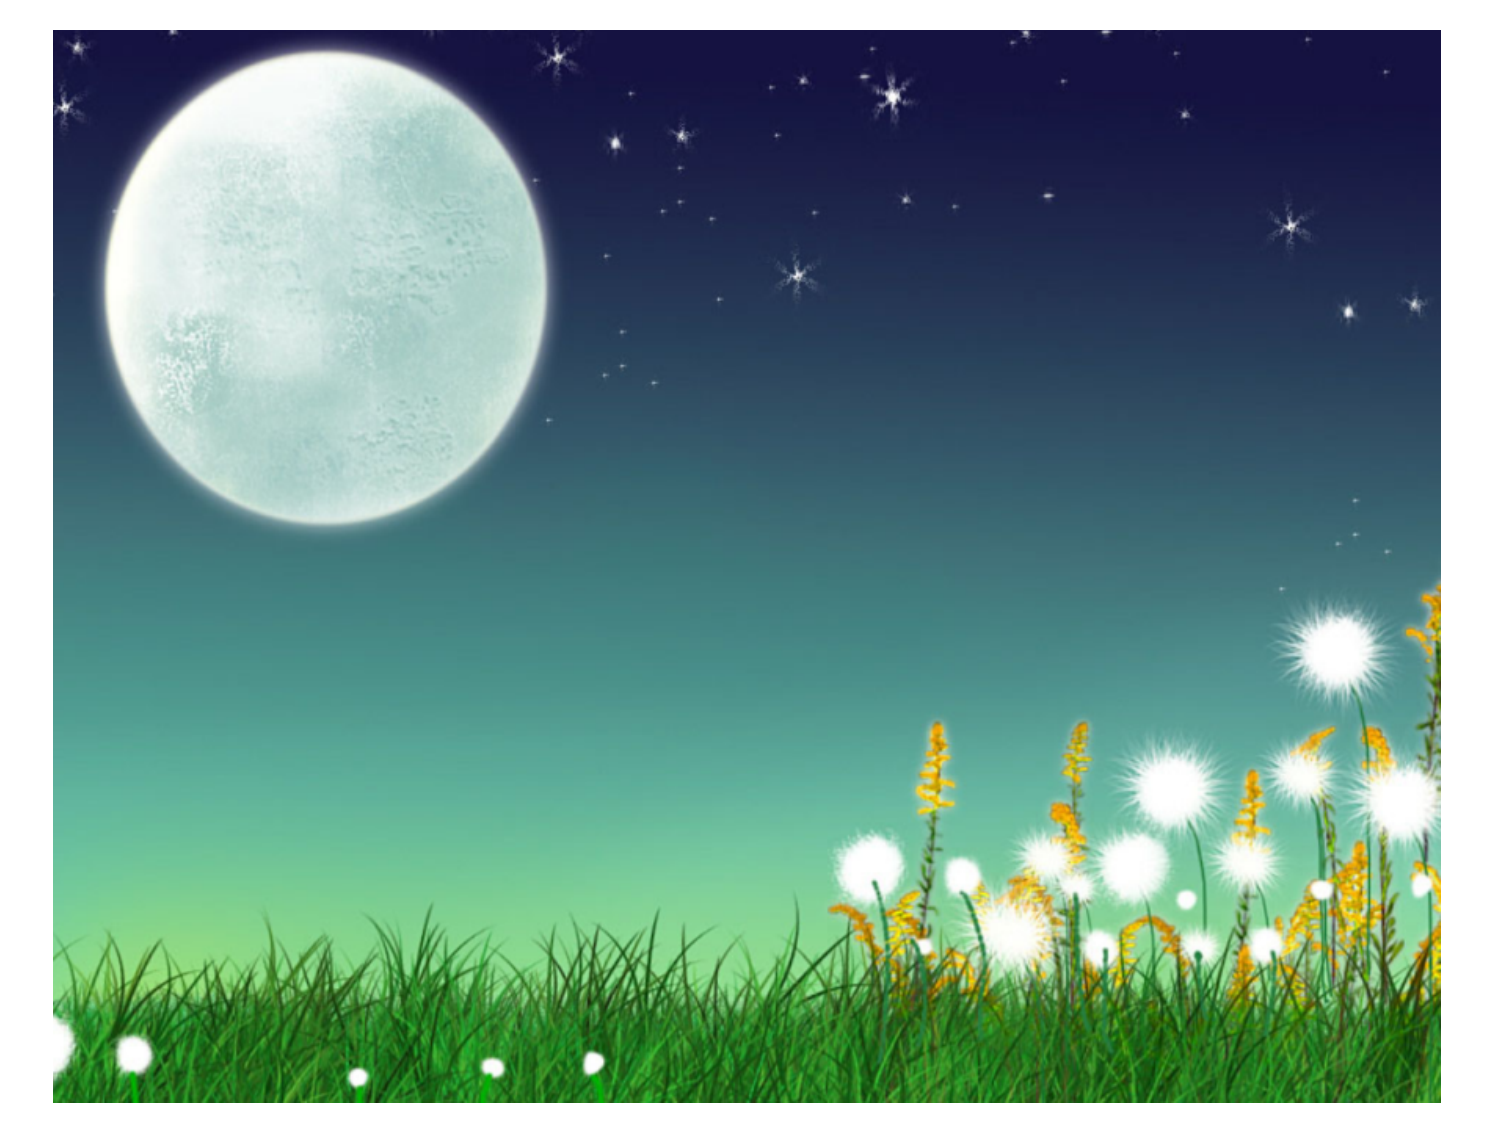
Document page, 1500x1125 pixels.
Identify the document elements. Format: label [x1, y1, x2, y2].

picture [52, 30, 1442, 1103]
